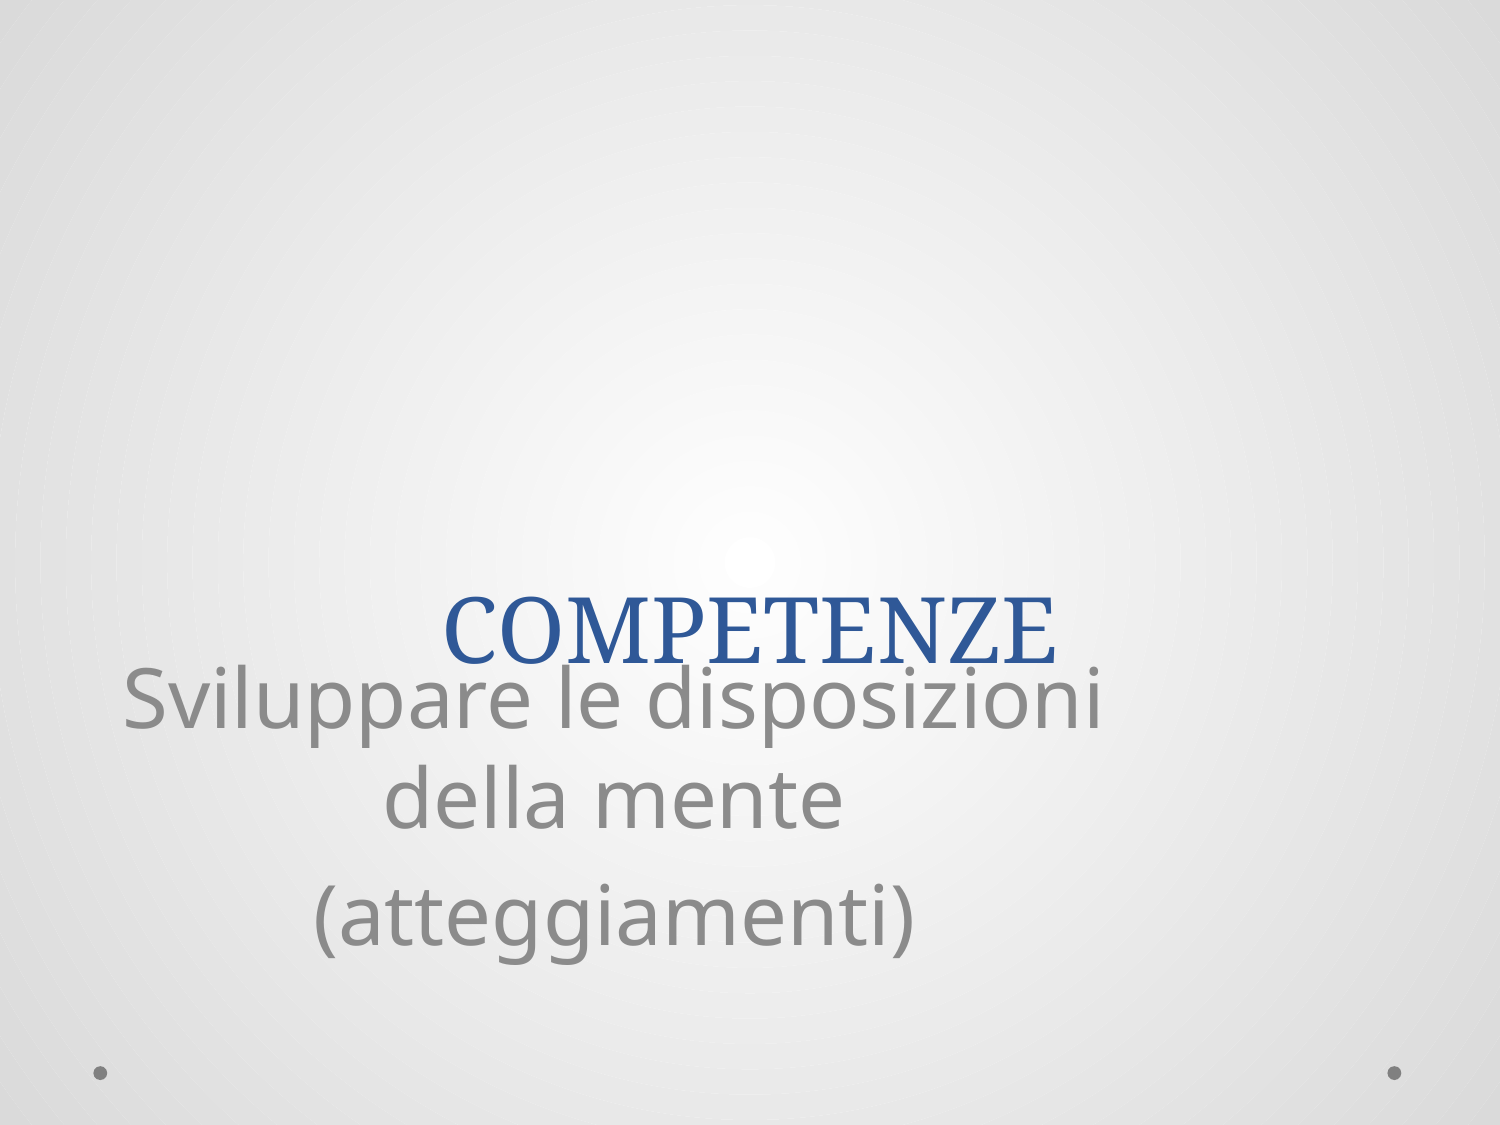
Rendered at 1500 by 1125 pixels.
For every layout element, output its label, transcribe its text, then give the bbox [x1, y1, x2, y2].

subtitle Sviluppare le disposizioni della mente (atteggiamenti) [100, 637, 1128, 988]
title COMPETENZE [112, 99, 1388, 800]
